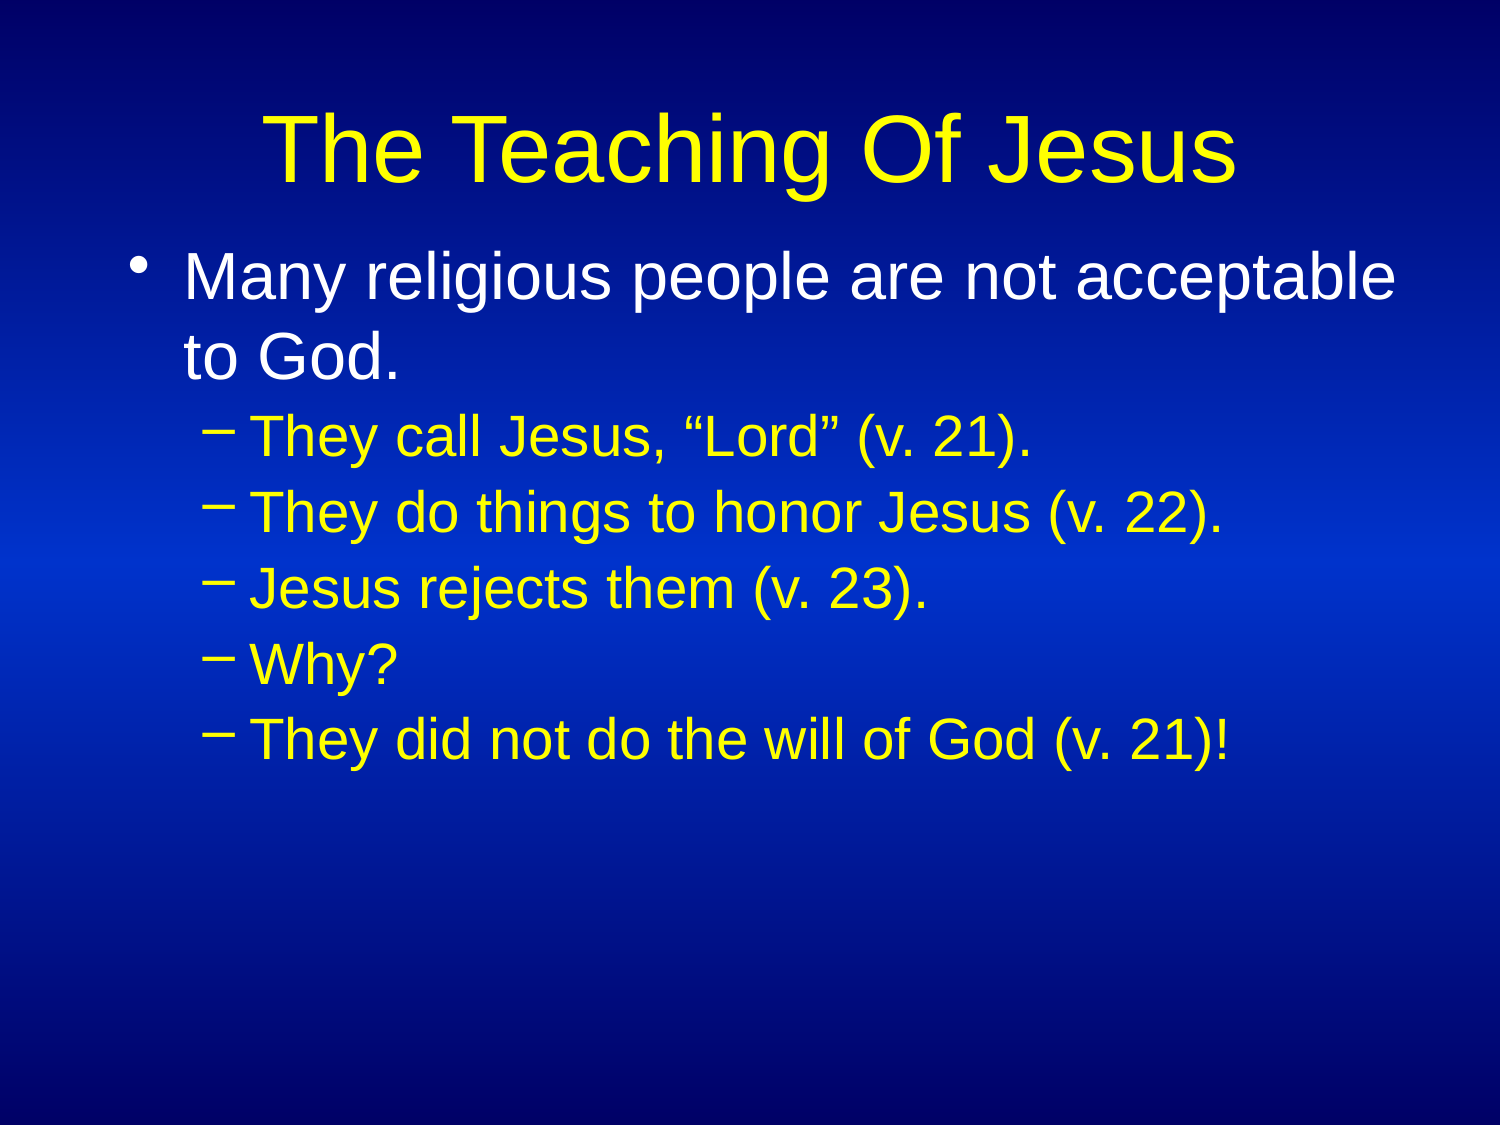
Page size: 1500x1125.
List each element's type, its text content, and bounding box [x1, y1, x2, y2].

list Many religious people are not acceptable to God. They call Jesus, “Lord” (v. 21). They do things to honor Jesus (v. 22). Jesus rejects them (v. 23). Why? They did not do the will of God (v. 21)! [112, 224, 1463, 850]
title The Teaching Of Jesus [37, 50, 1463, 238]
